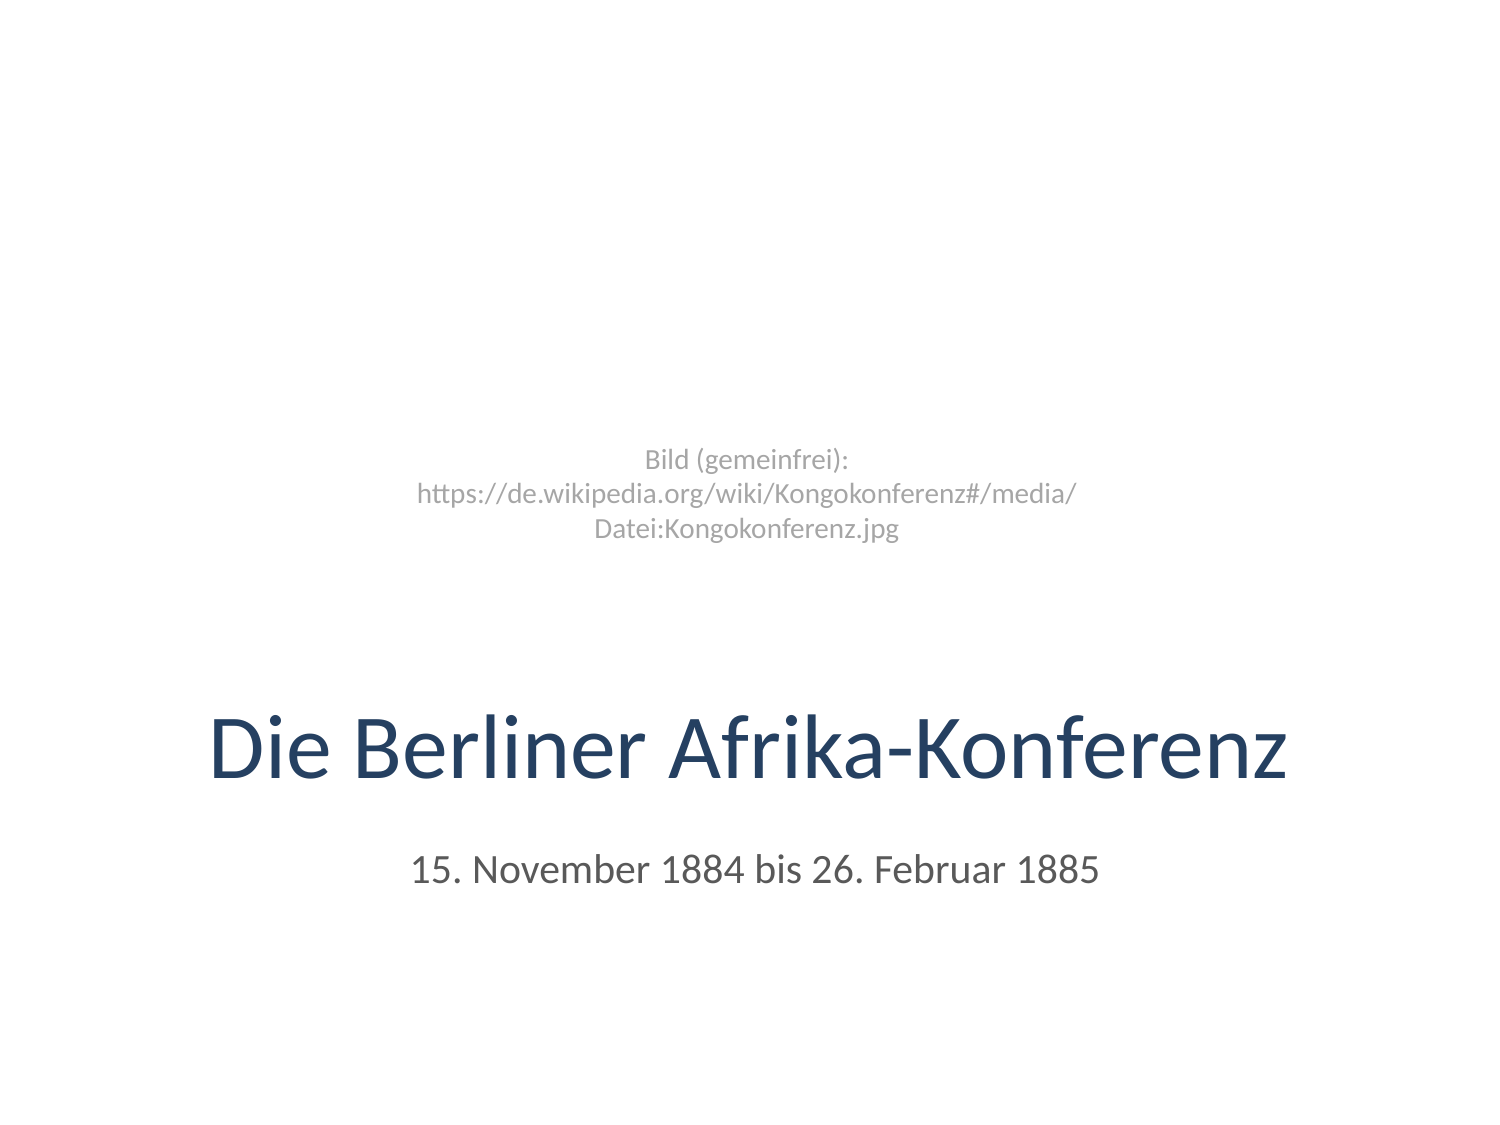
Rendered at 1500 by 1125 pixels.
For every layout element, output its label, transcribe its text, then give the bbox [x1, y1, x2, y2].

text_box Bild (gemeinfrei): https://de.wikipedia.org/wiki/Kongokonferenz#/media/Datei:Kongokonferenz.jpg [371, 432, 1122, 553]
subtitle 15. November 1884 bis 26. Februar 1885 [230, 834, 1281, 1000]
title Die Berliner Afrika-Konferenz [112, 621, 1388, 863]
